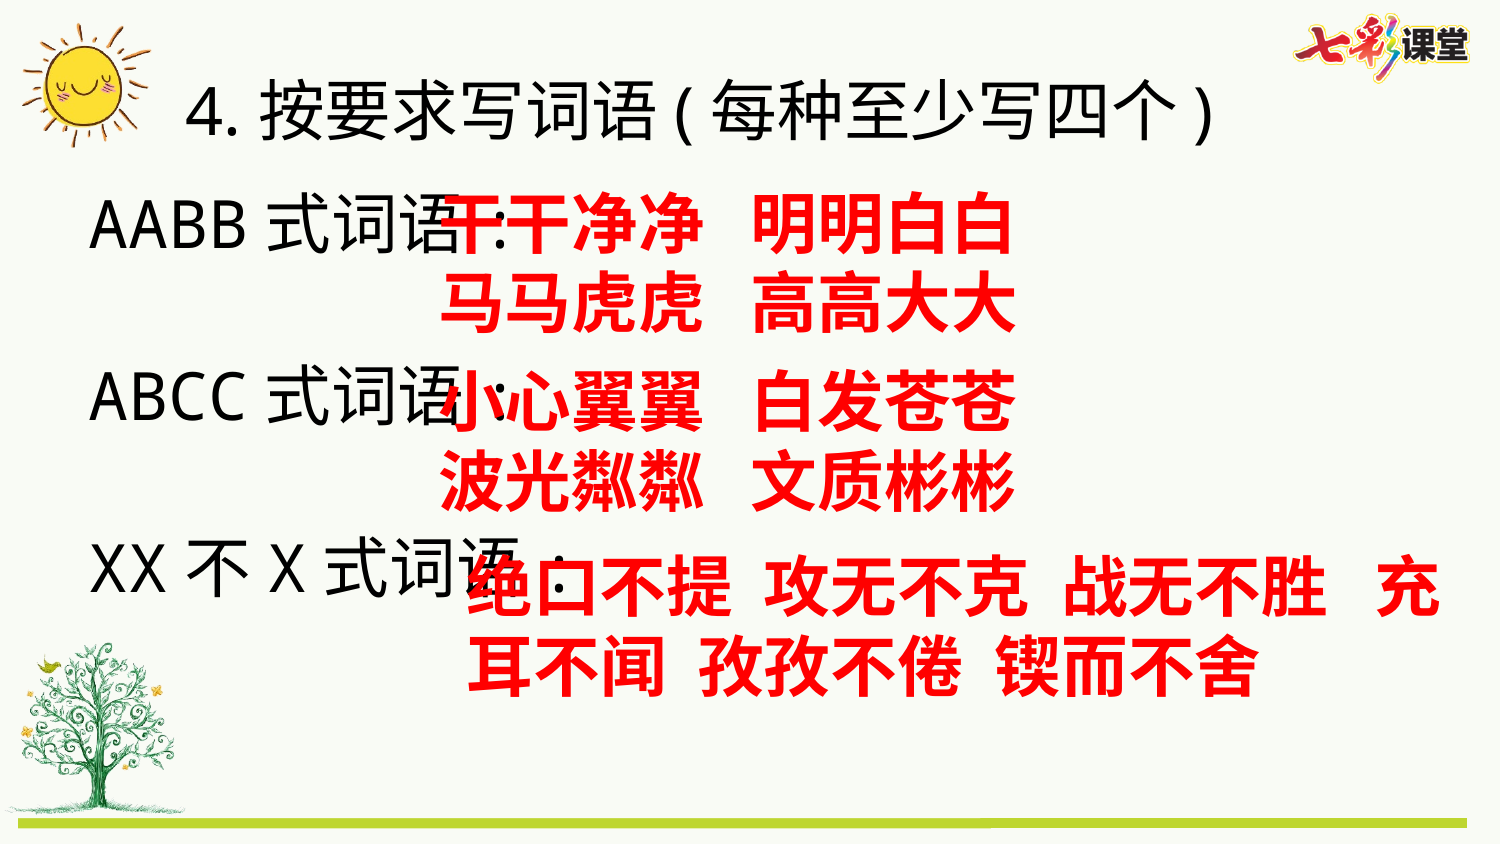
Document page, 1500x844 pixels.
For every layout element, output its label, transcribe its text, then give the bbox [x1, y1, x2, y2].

text_box 干干净净 明明白白 马马虎虎 高高大大 [423, 173, 1500, 349]
text_box ABCC式词语: [73, 346, 564, 442]
text_box AABB式词语: [73, 173, 423, 269]
text_box XX不X式词语: [73, 518, 800, 694]
text_box 4.按要求写词语(每种至少写四个) [171, 61, 1316, 156]
picture [1291, 9, 1472, 87]
picture [0, 0, 173, 172]
text_box 绝口不提 攻无不克 战无不胜 充耳不闻 孜孜不倦 锲而不舍 [451, 536, 1500, 712]
text_box 小心翼翼 白发苍苍 波光粼粼 文质彬彬 [423, 352, 1456, 527]
picture [0, 608, 1467, 844]
